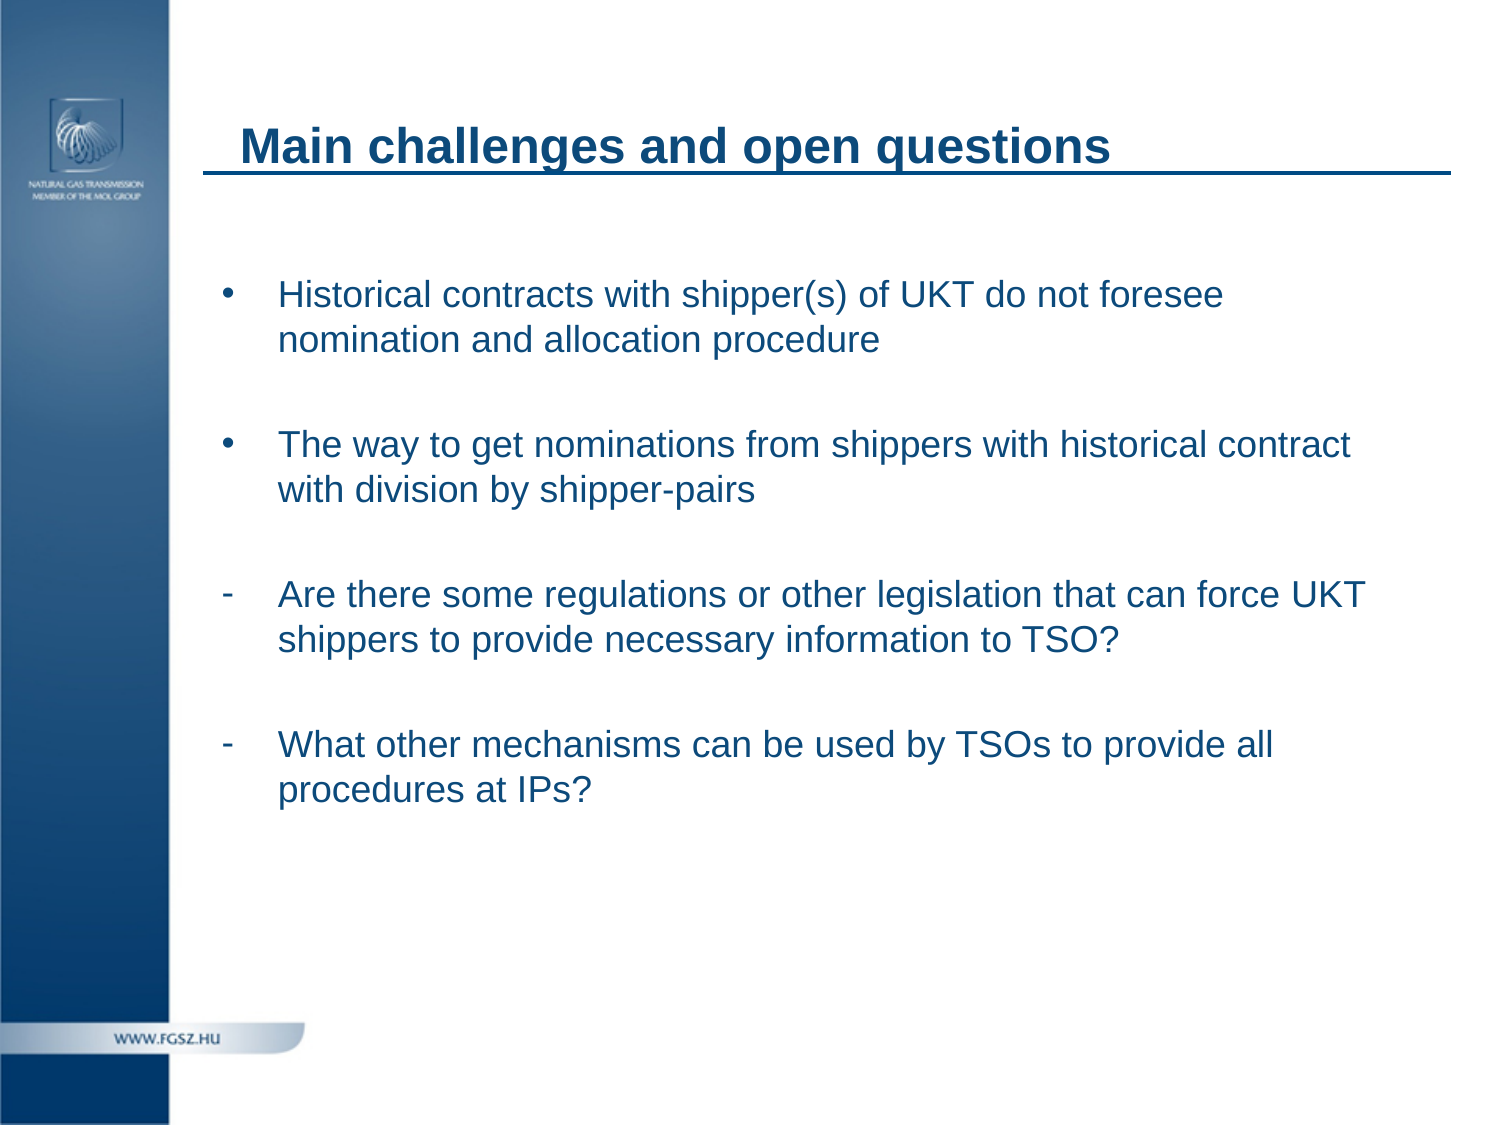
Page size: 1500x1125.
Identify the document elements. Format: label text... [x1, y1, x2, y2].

picture [0, 0, 1500, 1125]
text_box Main challenges and open questions [194, 78, 1459, 208]
list Historical contracts with shipper(s) of UKT do not foresee nomination and allocation procedure The way to get nominations from shippers with historical contract with division by shipper-pairs Are there some regulations or other legislation that can force UKT shippers to provide necessary information to TSO? What other mechanisms can be used by TSOs to provide all procedures at IPs? [206, 262, 1425, 1005]
